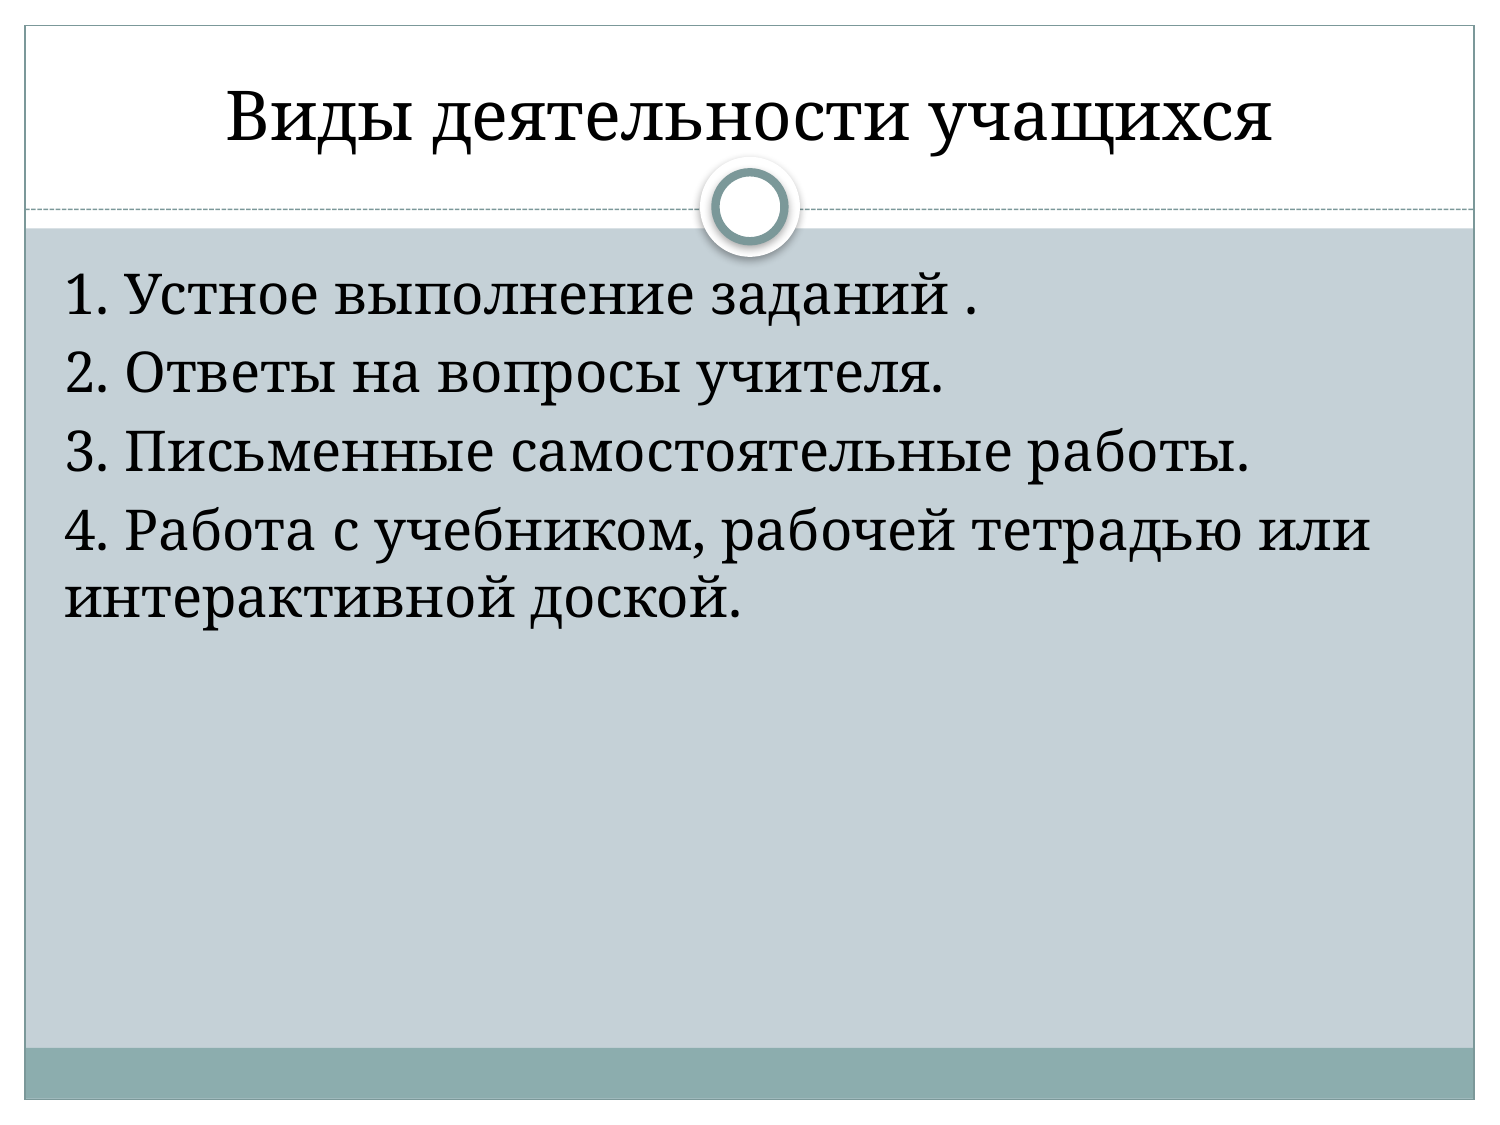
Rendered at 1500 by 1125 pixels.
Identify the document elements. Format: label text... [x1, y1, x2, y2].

title Виды деятельности учащихся [49, 37, 1450, 162]
list 1. Устное выполнение заданий . 2. Ответы на вопросы учителя. 3. Письменные самостоятельные работы. 4. Работа с учебником, рабочей тетрадью или интерактивной доской. [49, 250, 1445, 1001]
